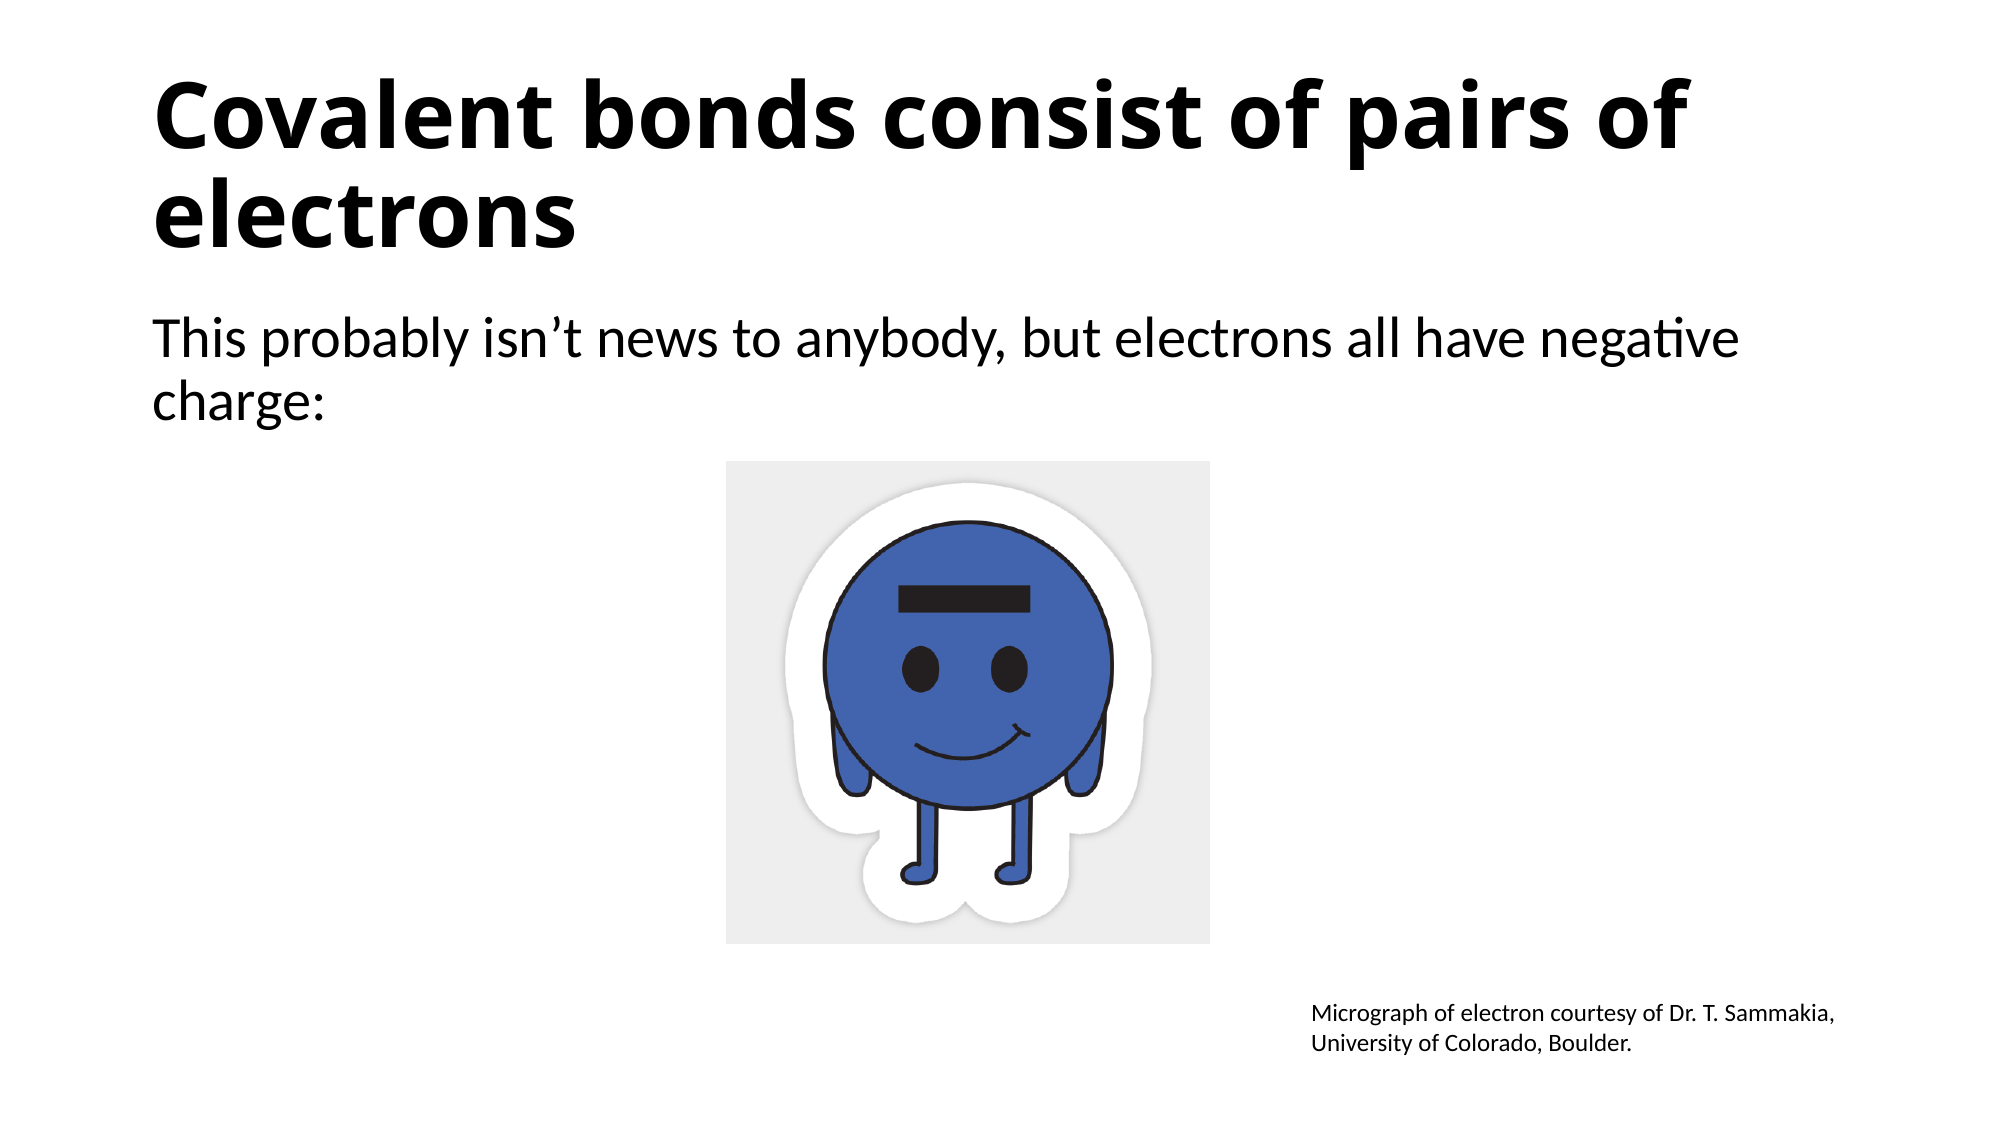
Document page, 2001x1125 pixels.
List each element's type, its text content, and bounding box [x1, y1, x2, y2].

list This probably isn’t news to anybody, but electrons all have negative charge: [137, 299, 1863, 462]
picture [726, 461, 1210, 944]
title Covalent bonds consist of pairs of electrons [137, 59, 1863, 278]
text_box Micrograph of electron courtesy of Dr. T. Sammakia, University of Colorado, Boulder. [1296, 989, 2000, 1064]
